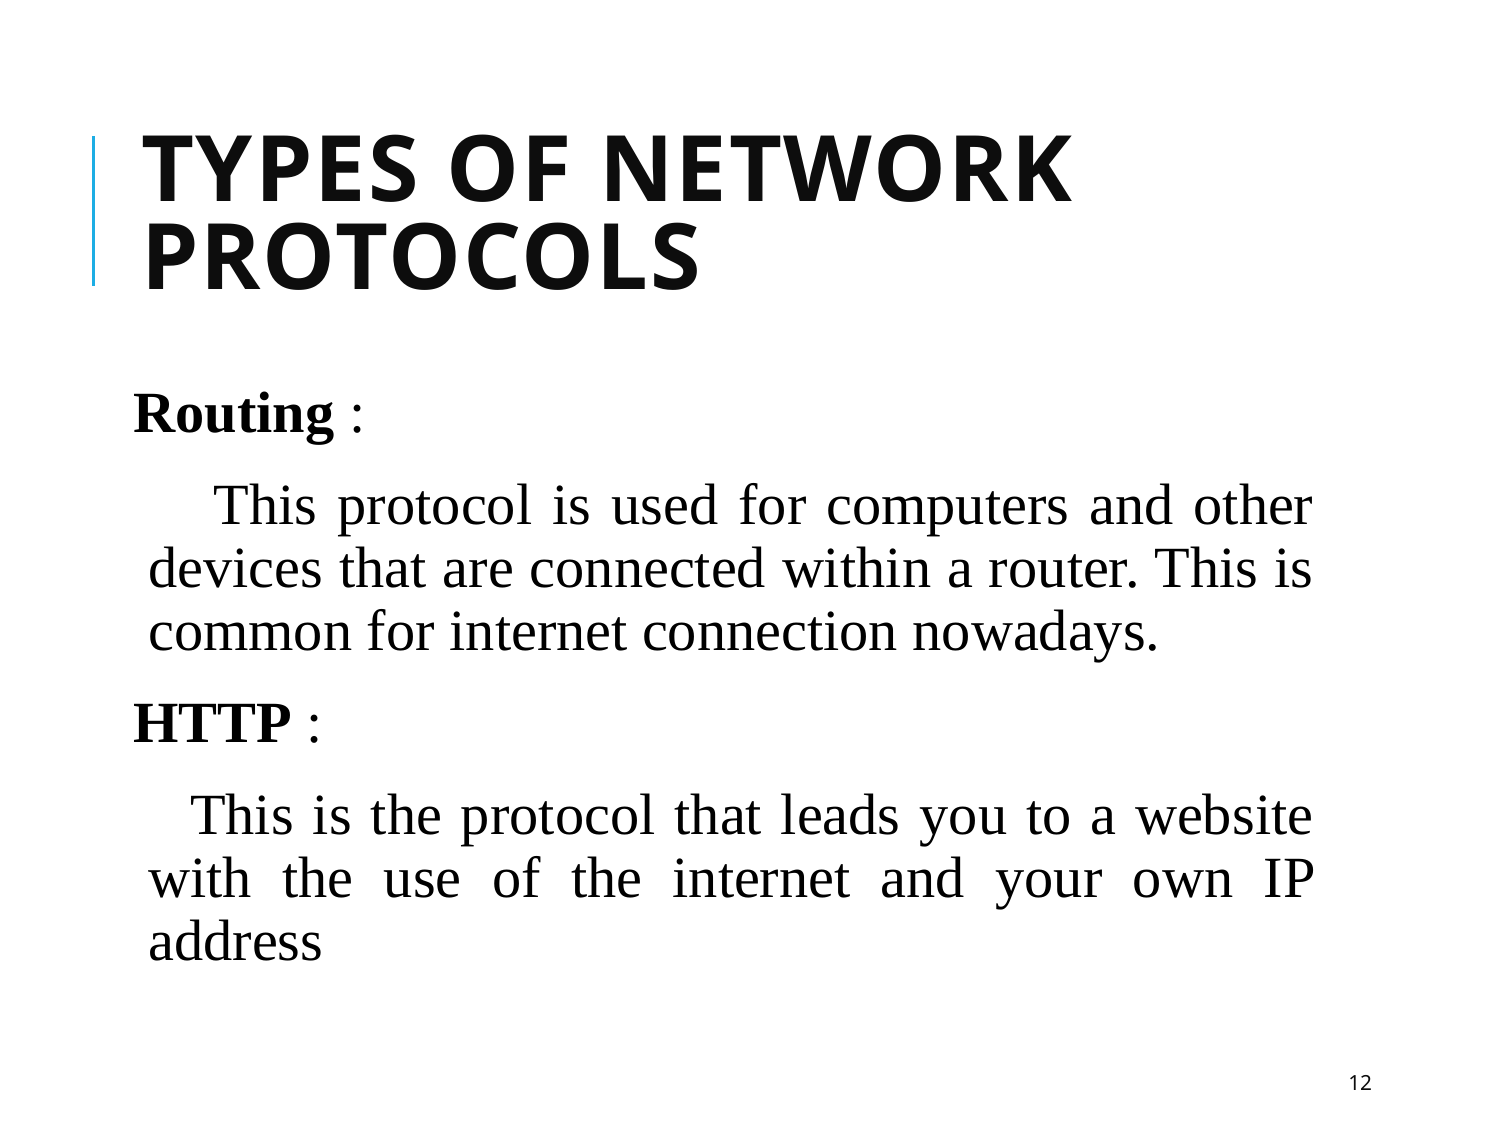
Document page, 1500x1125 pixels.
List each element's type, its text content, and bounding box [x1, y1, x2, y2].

list Routing : This protocol is used for computers and other devices that are connected within a router. This is common for internet connection nowadays. HTTP : This is the protocol that leads you to a website with the use of the internet and your own IP address [126, 375, 1322, 1035]
slide_number 12 [1333, 1061, 1454, 1107]
title Types of Network Protocols [126, 96, 1322, 342]
